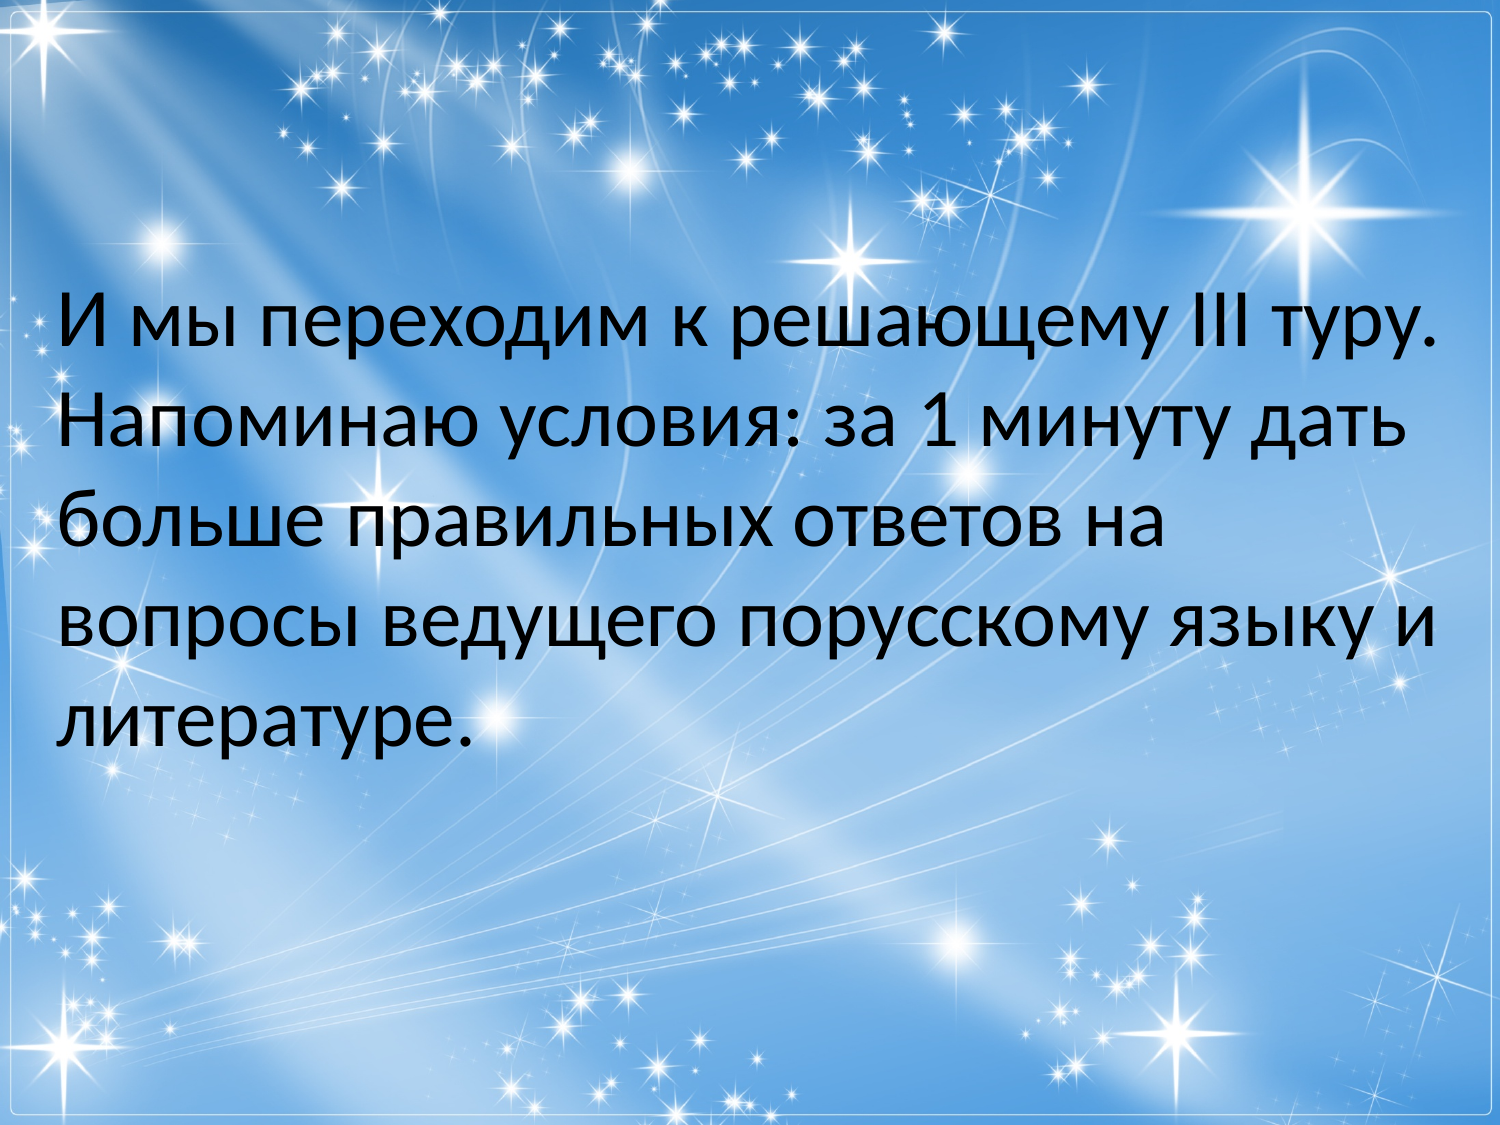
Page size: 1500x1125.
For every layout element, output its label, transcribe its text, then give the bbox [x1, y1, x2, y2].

picture [0, 0, 1500, 1125]
title И мы переходим к решающему III туру. Напоминаю условия: за 1 минуту дать больше правильных ответов на вопросы ведущего порусскому языку и литературе. [41, 30, 1459, 997]
